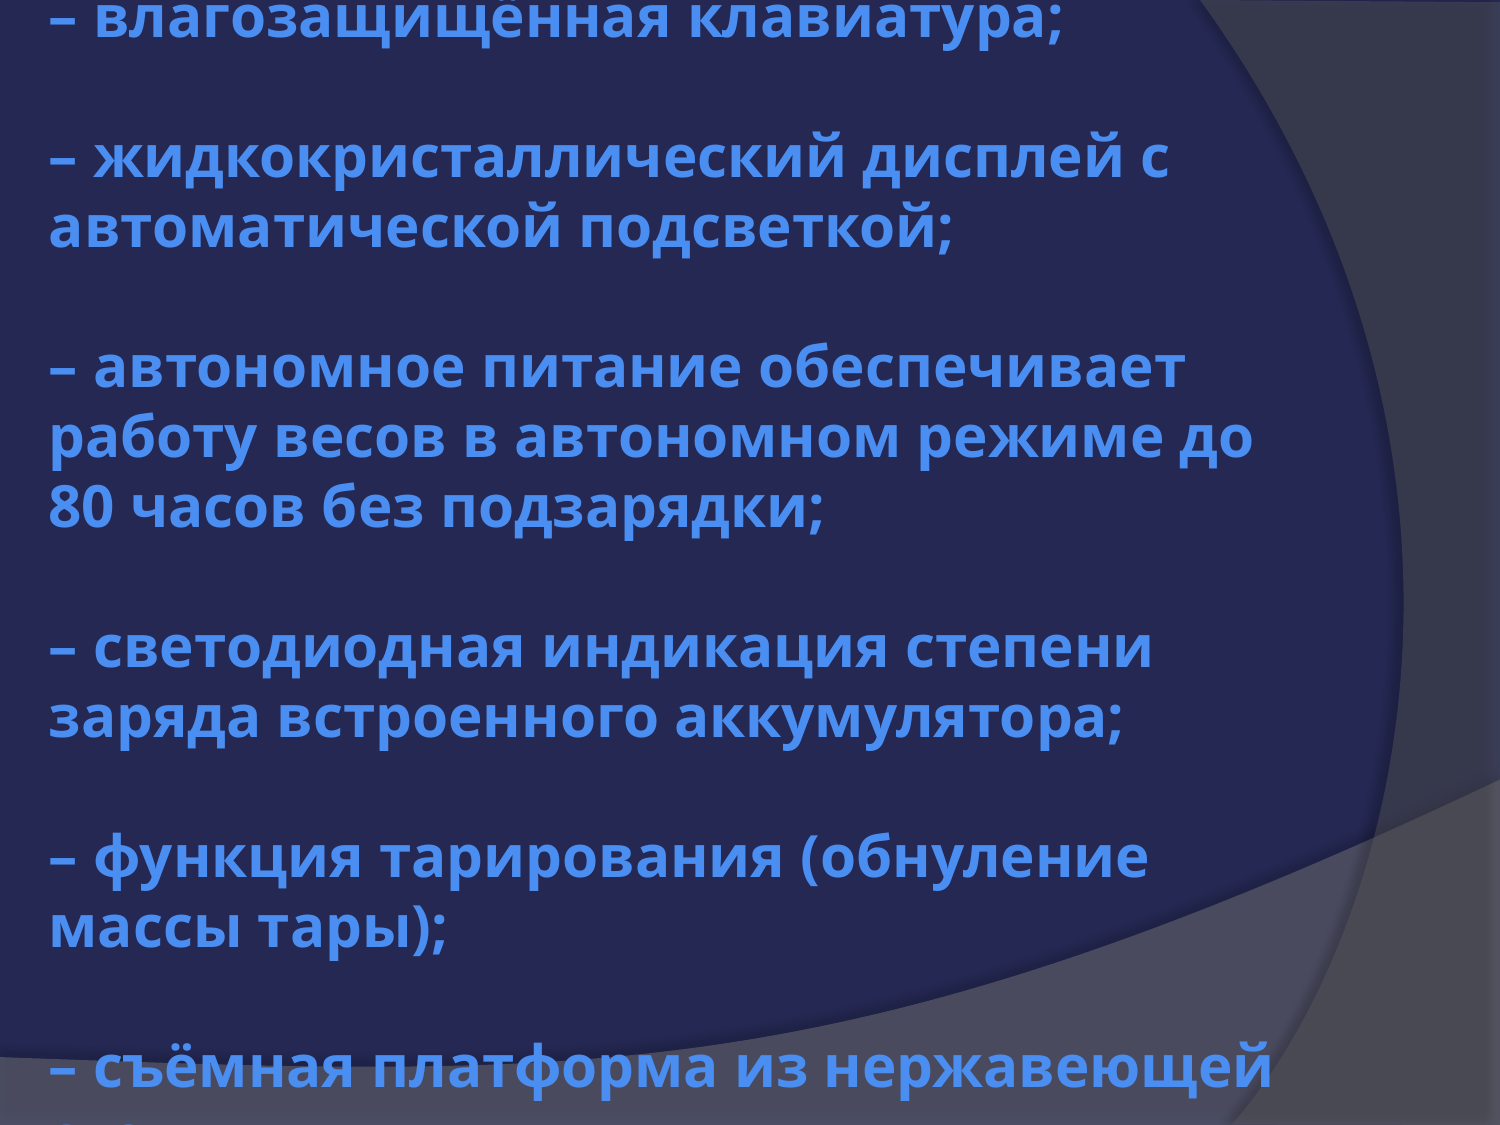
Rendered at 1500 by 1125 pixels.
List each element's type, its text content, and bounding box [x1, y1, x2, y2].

title Особенности TB-K – влагозащищённая клавиатура; – жидкокристаллический дисплей с автоматической подсветкой; – автономное питание обеспечивает работу весов в автономном режиме до 80 часов без подзарядки; – светодиодная индикация степени заряда встроенного аккумулятора; – функция тарирования (обнуление массы тары); – съёмная платформа из нержавеющей стали. [41, 66, 1306, 1012]
